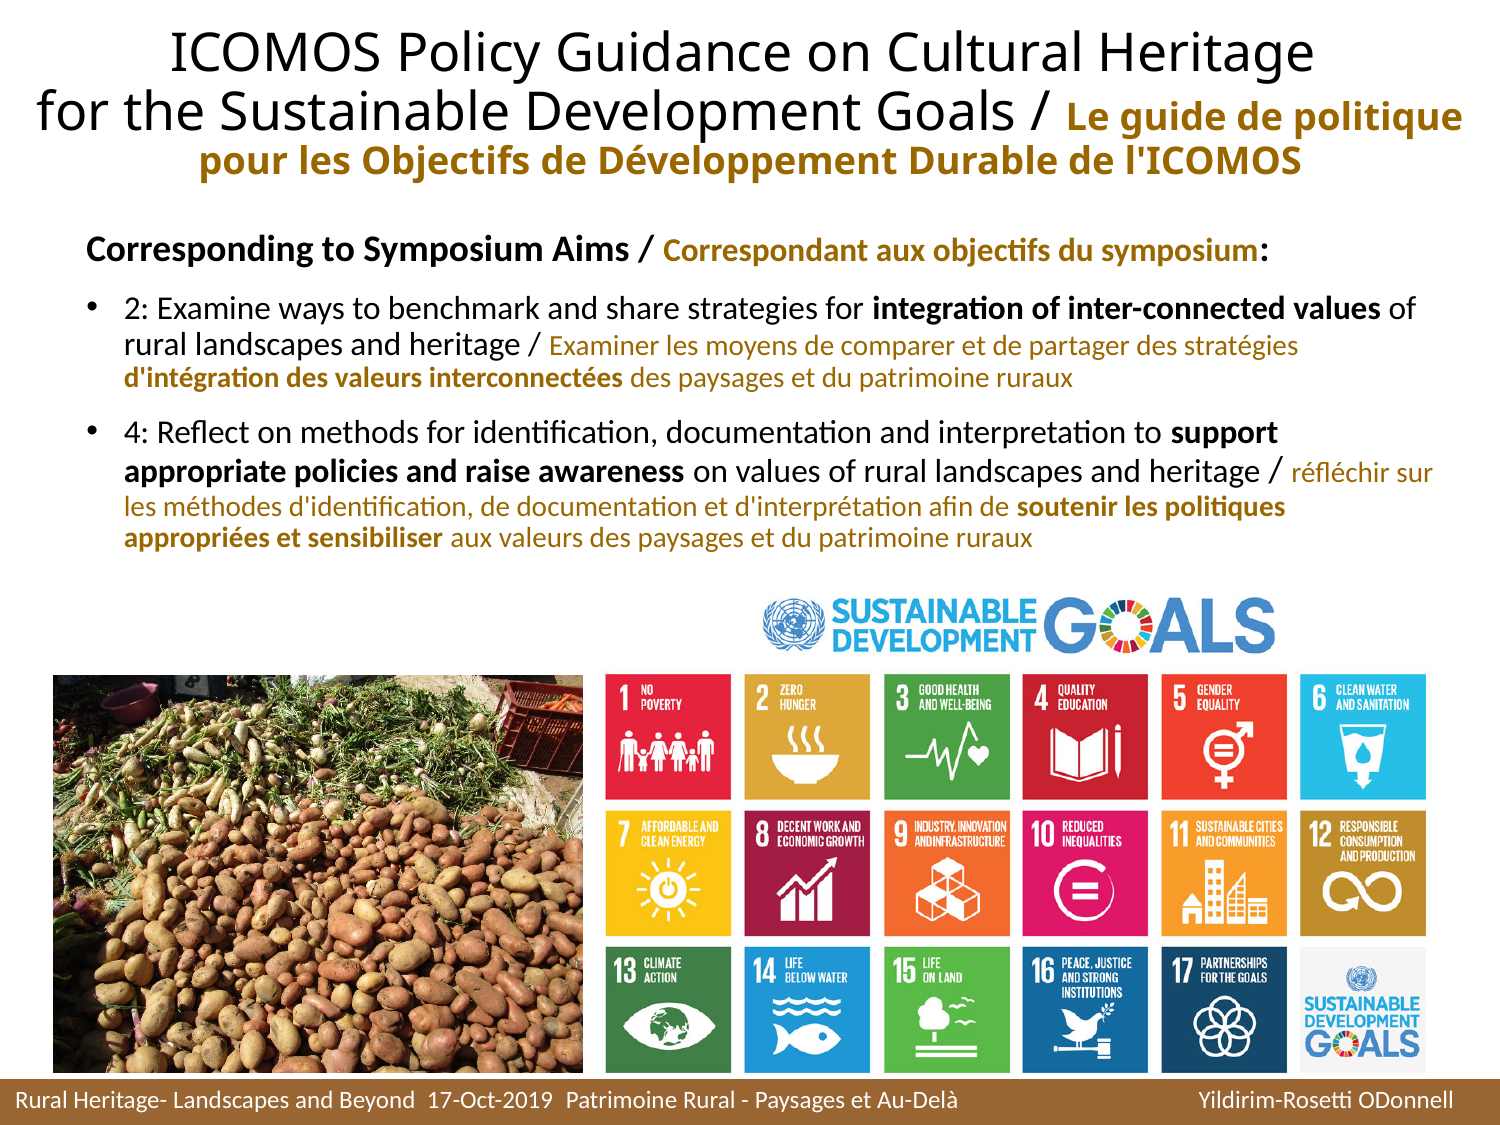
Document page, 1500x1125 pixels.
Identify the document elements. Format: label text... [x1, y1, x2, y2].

list Corresponding to Symposium Aims / Correspondant aux objectifs du symposium: 2: Examine ways to benchmark and share strategies for integration of inter-connected values of rural landscapes and heritage / Examiner les moyens de comparer et de partager des stratégies d'intégration des valeurs interconnectées des paysages et du patrimoine ruraux 4: Reflect on methods for identification, documentation and interpretation to support appropriate policies and raise awareness on values of rural landscapes and heritage / réfléchir sur les méthodes d'identification, de documentation et d'interprétation afin de soutenir les politiques appropriées et sensibiliser aux valeurs des paysages et du patrimoine ruraux [71, 221, 1452, 584]
text_box Rural Heritage- Landscapes and Beyond 17-Oct-2019 Patrimoine Rural - Paysages et Au-Delà Yildirim-Rosetti ODonnell [0, 1079, 1500, 1125]
title ICOMOS Policy Guidance on Cultural Heritage for the Sustainable Development Goals / Le guide de politique pour les Objectifs de Développement Durable de l'ICOMOS [0, 16, 1500, 193]
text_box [53, 584, 1431, 1077]
